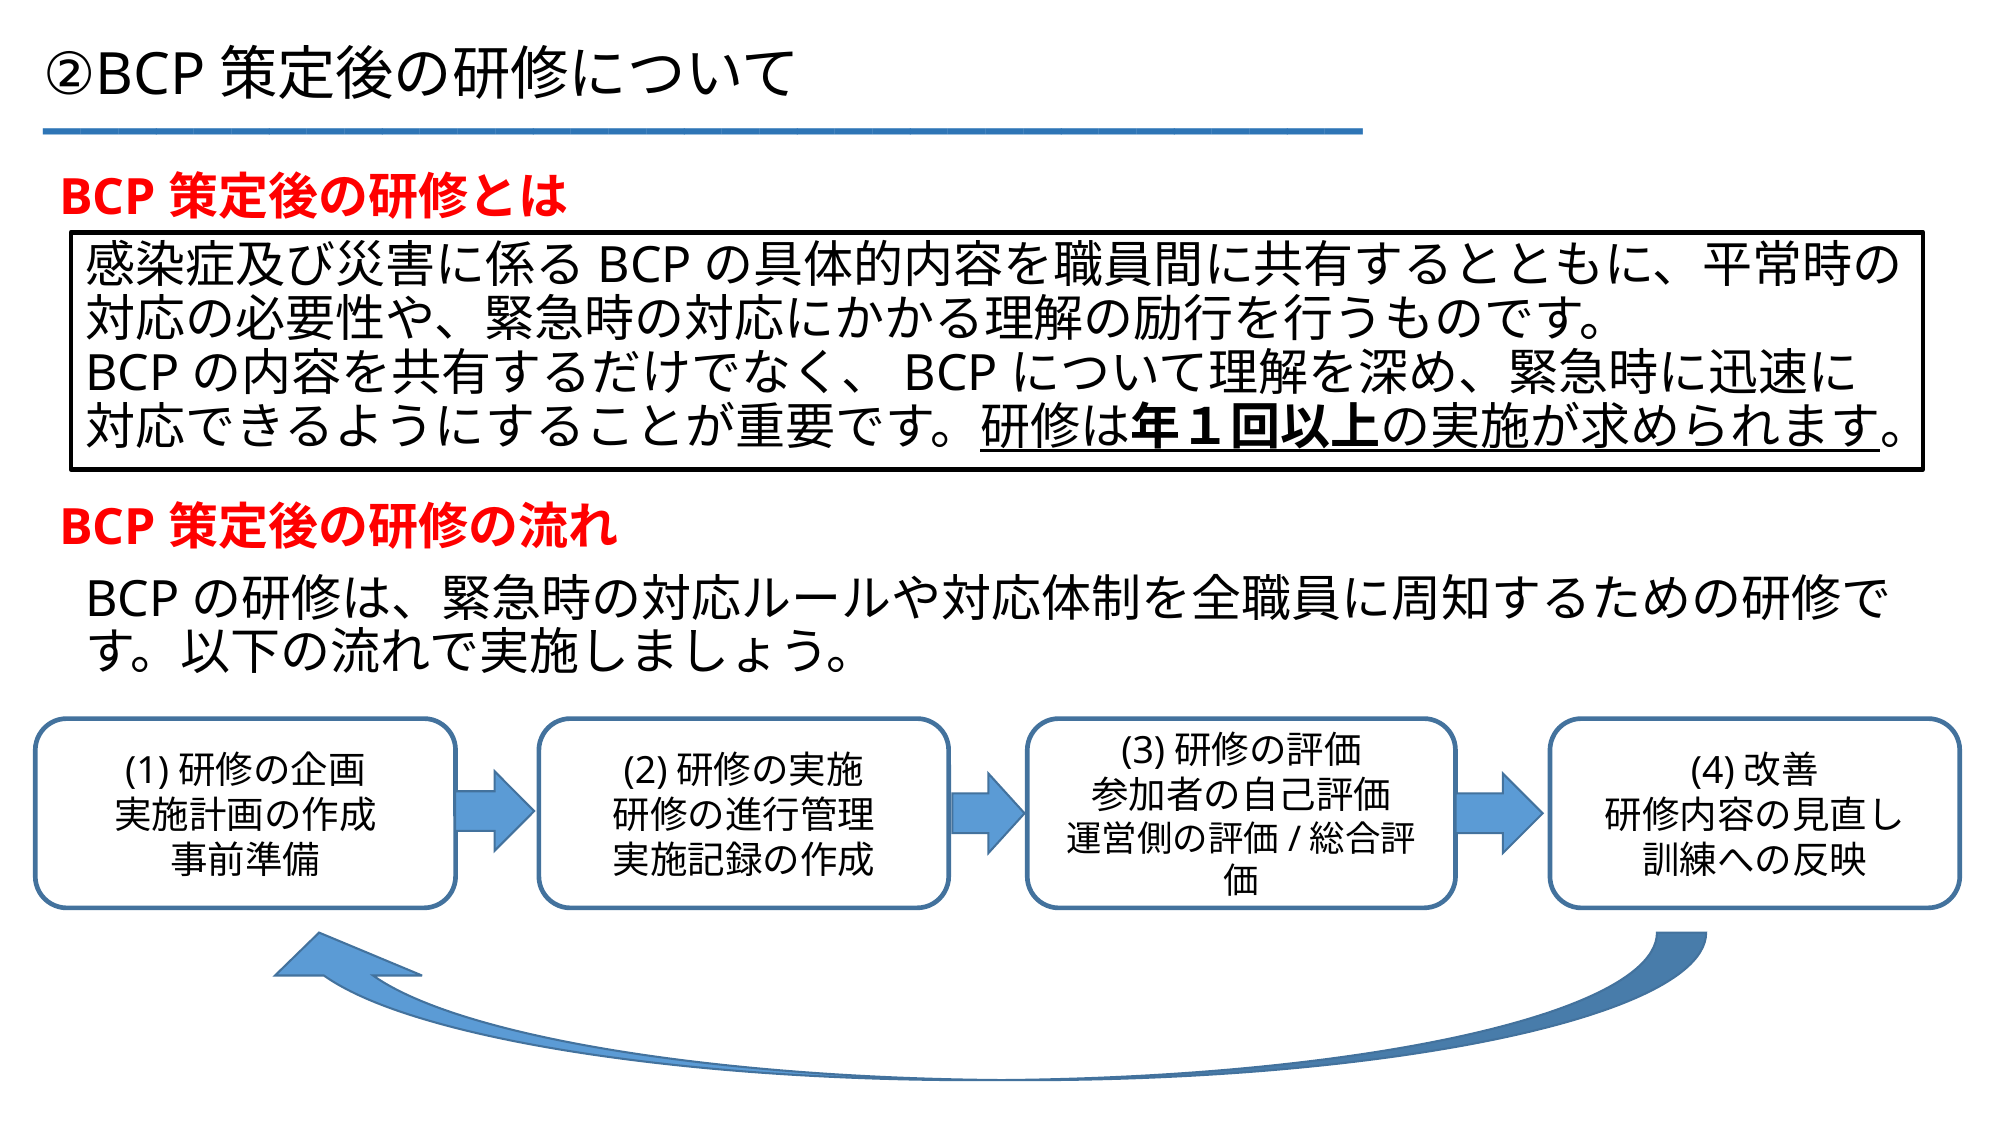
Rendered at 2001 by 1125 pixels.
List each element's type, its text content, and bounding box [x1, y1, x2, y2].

text_box ②BCP策定後の研修について [28, 36, 1923, 131]
text_box BCP策定後の研修の流れ [44, 494, 1939, 566]
text_box BCPの研修は、緊急時の対応ルールや対応体制を全職員に周知するための研修です。以下の流れで実施しましょう。 [70, 565, 1923, 696]
text_box ___________________________________ [28, 17, 1960, 164]
text_box [951, 770, 1026, 856]
text_box (3)研修の評価 参加者の自己評価 運営側の評価/総合評価 [1026, 717, 1457, 909]
text_box [272, 931, 1708, 1082]
text_box 感染症及び災害に係るBCPの具体的内容を職員間に共有するとともに、平常時の対応の必要性や、緊急時の対応にかかる理解の励行を行うものです。 BCPの内容を共有するだけでなく、BCPについて理解を深め、緊急時に迅速に対応できるようにすることが重要です。研修は年１回以上の実施が求められます。 [70, 232, 1923, 470]
text_box (2)研修の実施 研修の進行管理 実施記録の作成 [537, 717, 950, 909]
text_box (4)改善 研修内容の見直し 訓練への反映 [1548, 717, 1961, 909]
text_box (1)研修の企画 実施計画の作成 事前準備 [34, 717, 457, 909]
text_box [454, 768, 536, 854]
text_box BCP策定後の研修とは [44, 163, 1939, 236]
text_box [1454, 771, 1545, 856]
